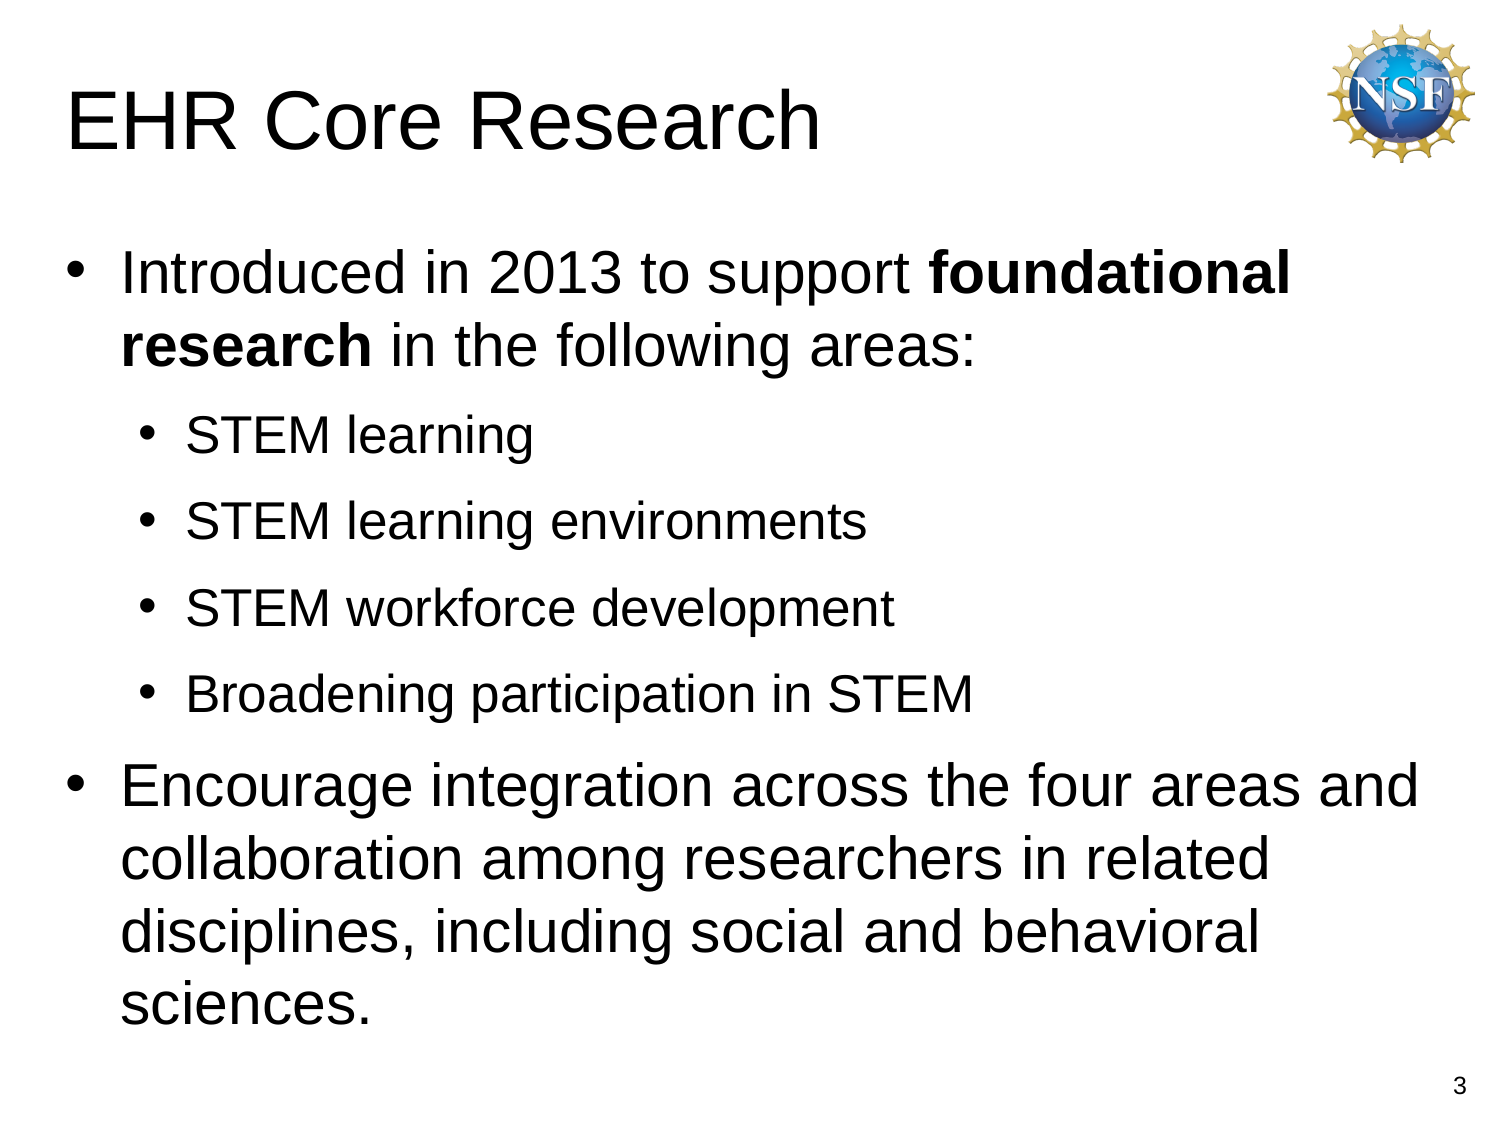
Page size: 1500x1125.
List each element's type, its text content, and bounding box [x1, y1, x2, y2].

list Introduced in 2013 to support foundational research in the following areas: STEM learning STEM learning environments STEM workforce development Broadening participation in STEM Encourage integration across the four areas and collaboration among researchers in related disciplines, including social and behavioral sciences. [50, 224, 1450, 1050]
picture [1327, 24, 1475, 163]
title EHR Core Research [50, 45, 1288, 188]
